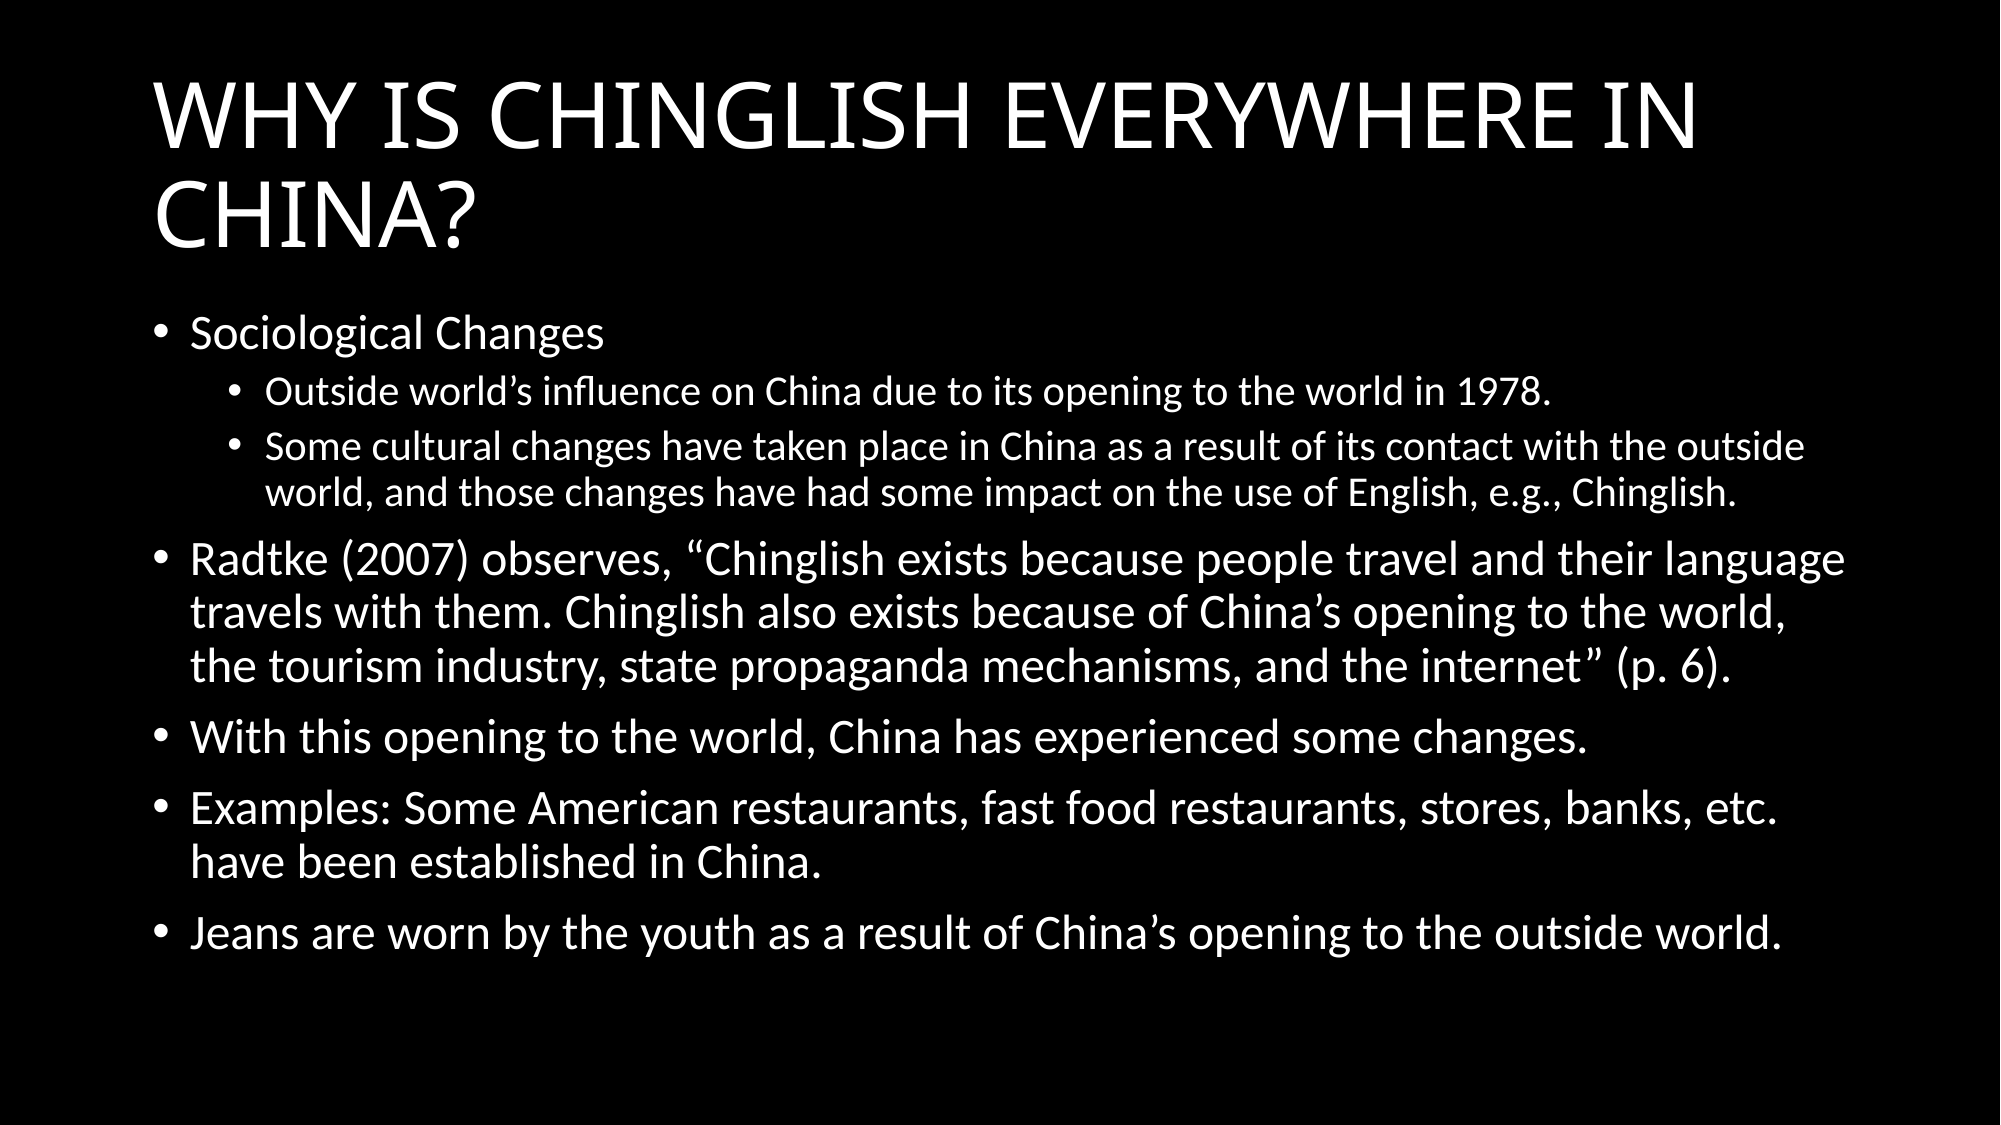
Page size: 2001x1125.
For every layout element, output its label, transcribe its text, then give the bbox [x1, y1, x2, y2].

title WHY IS CHINGLISH EVERYWHERE IN CHINA? [137, 59, 1863, 278]
list Sociological Changes Outside world’s influence on China due to its opening to the world in 1978. Some cultural changes have taken place in China as a result of its contact with the outside world, and those changes have had some impact on the use of English, e.g., Chinglish. Radtke (2007) observes, “Chinglish exists because people travel and their language travels with them. Chinglish also exists because of China’s opening to the world, the tourism industry, state propaganda mechanisms, and the internet” (p. 6). With this opening to the world, China has experienced some changes. Examples: Some American restaurants, fast food restaurants, stores, banks, etc. have been established in China. Jeans are worn by the youth as a result of China’s opening to the outside world. [137, 299, 1863, 1014]
